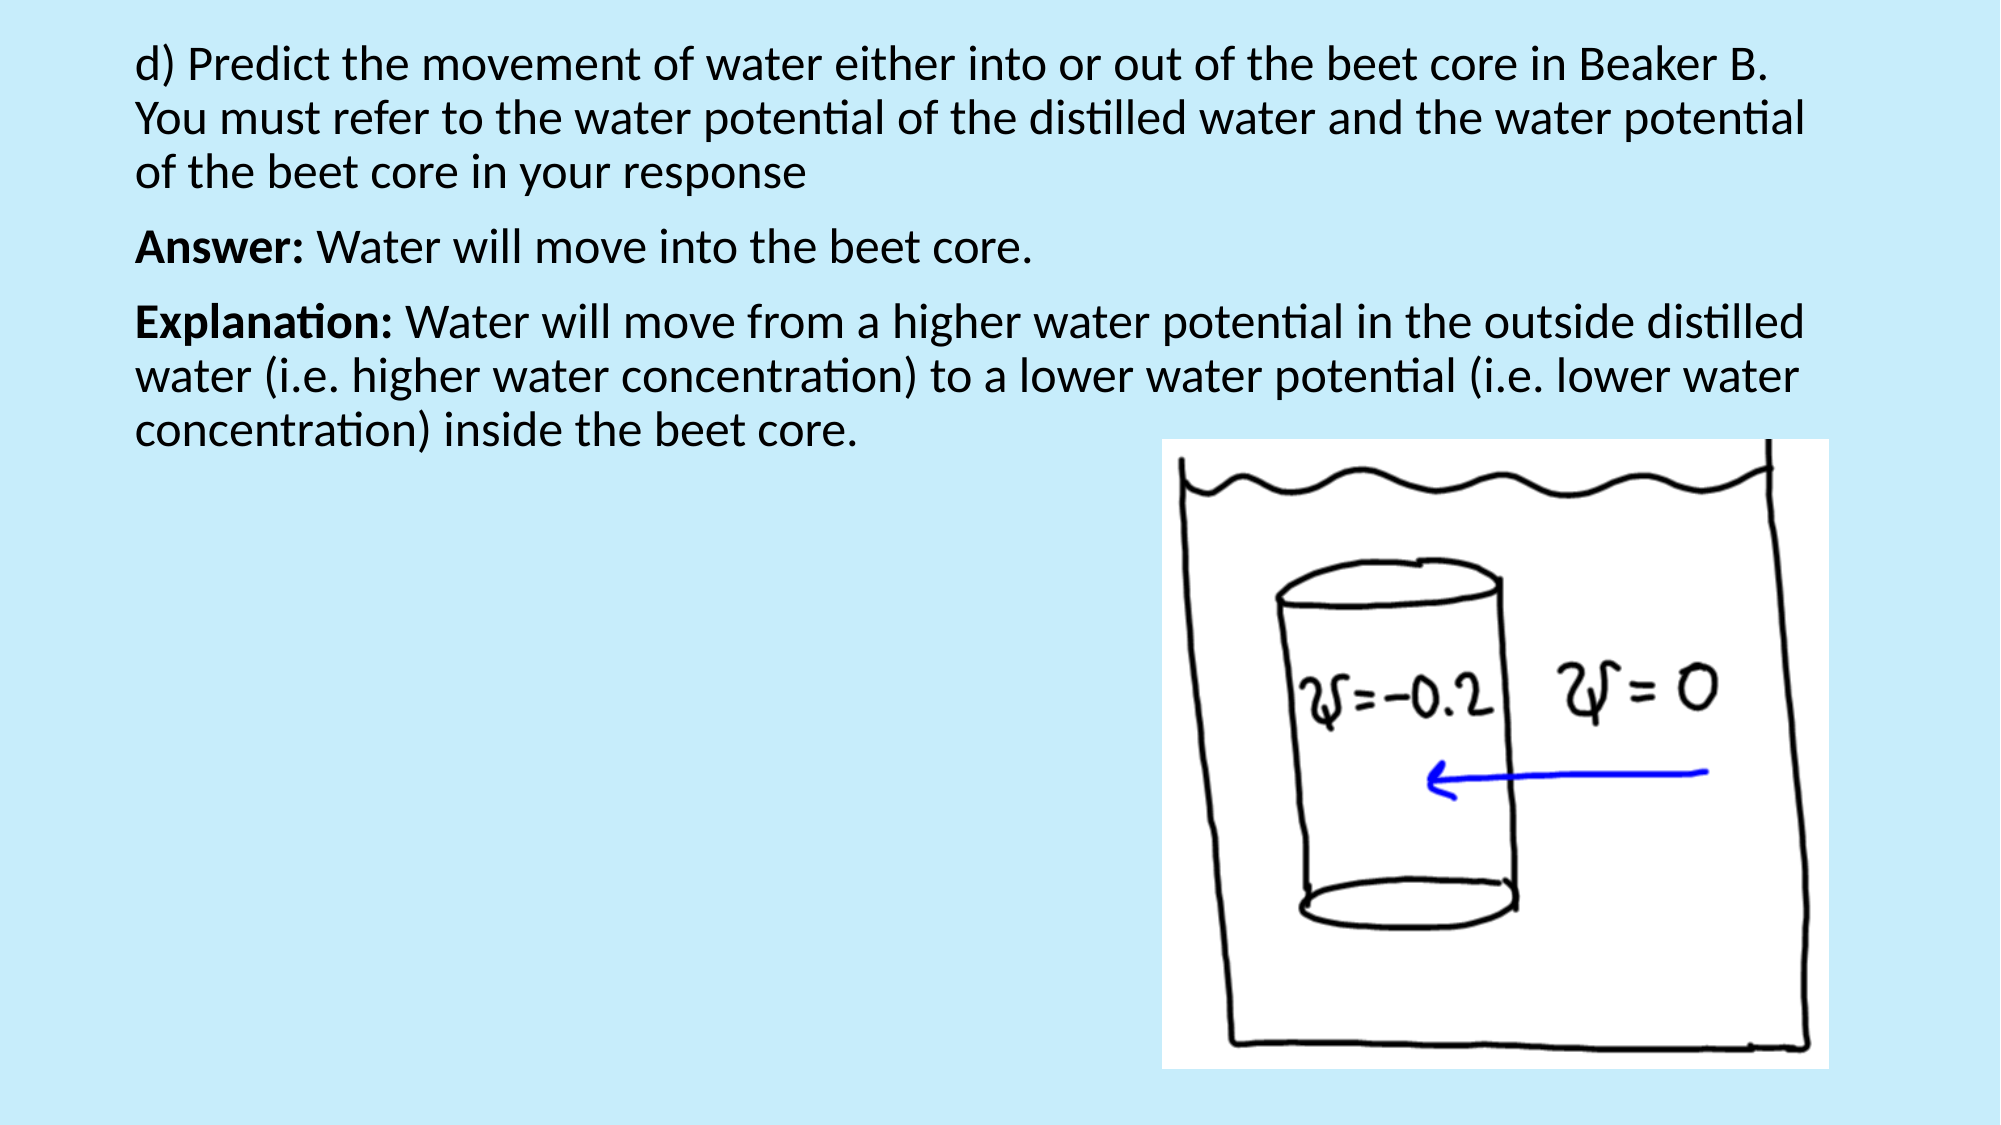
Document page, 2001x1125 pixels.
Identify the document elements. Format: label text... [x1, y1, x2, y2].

list d) Predict the movement of water either into or out of the beet core in Beaker B. You must refer to the water potential of the distilled water and the water potential of the beet core in your response Answer: Water will move into the beet core. Explanation: Water will move from a higher water potential in the outside distilled water (i.e. higher water concentration) to a lower water potential (i.e. lower water concentration) inside the beet core. [119, 29, 1845, 908]
picture [1162, 439, 1829, 1069]
